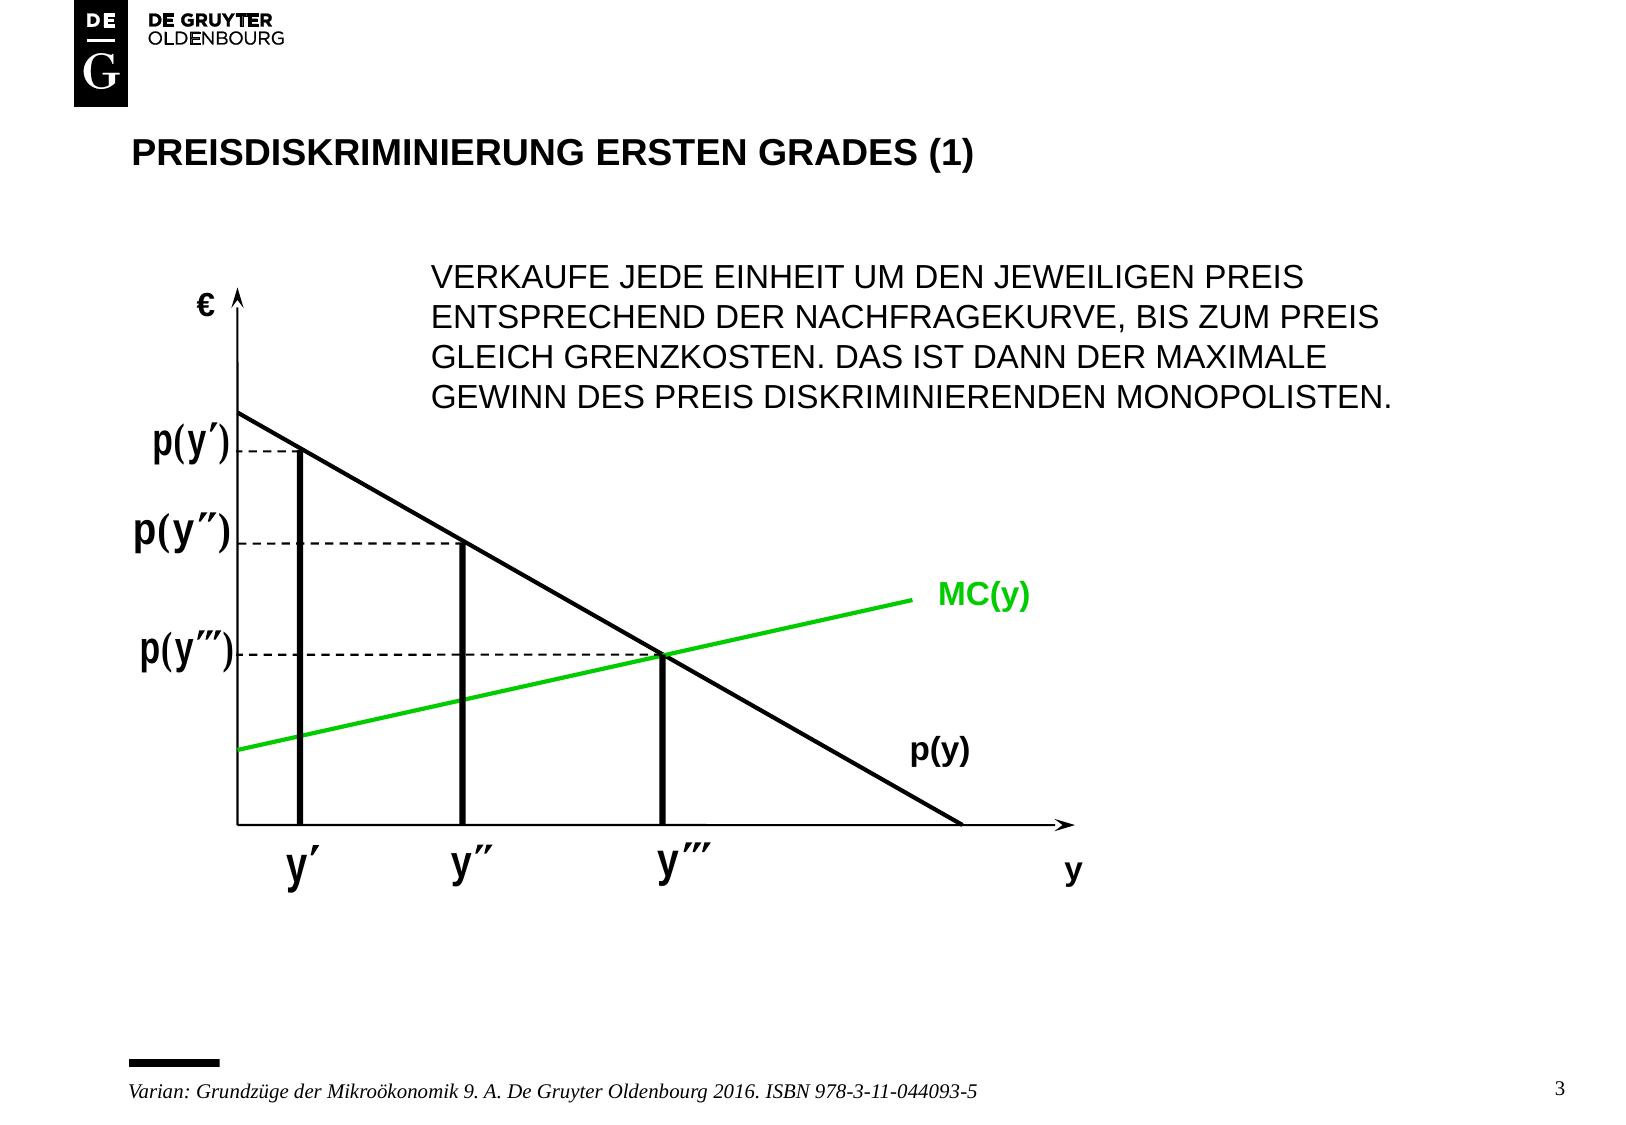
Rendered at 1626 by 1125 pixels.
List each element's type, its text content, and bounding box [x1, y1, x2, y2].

slide_number 3 [1554, 1074, 1614, 1104]
title Preisdiskriminierung ersten grades (1) [131, 127, 1558, 182]
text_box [449, 839, 494, 889]
text_box MC(y) [923, 564, 1046, 620]
text_box [231, 287, 244, 309]
text_box [1054, 818, 1075, 832]
text_box y [1049, 839, 1099, 895]
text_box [132, 507, 234, 557]
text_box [151, 417, 233, 468]
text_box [139, 625, 237, 676]
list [656, 837, 711, 890]
text_box p(y) [894, 719, 986, 775]
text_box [284, 839, 320, 896]
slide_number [128, 1077, 1539, 1108]
text_box VERKAUFE JEDE EINHEIT UM DEN JEWEILIGEN PREIS ENTSPRECHEND DER NACHFRAGEKURVE, BIS ZUM PREIS GLEICH GRENZKOSTEN. DAS IST DANN DER MAXIMALE GEWINN DES PREIS DISKRIMINIERENDEN MONOPOLISTEN. [415, 247, 1410, 423]
text_box € [181, 275, 231, 331]
